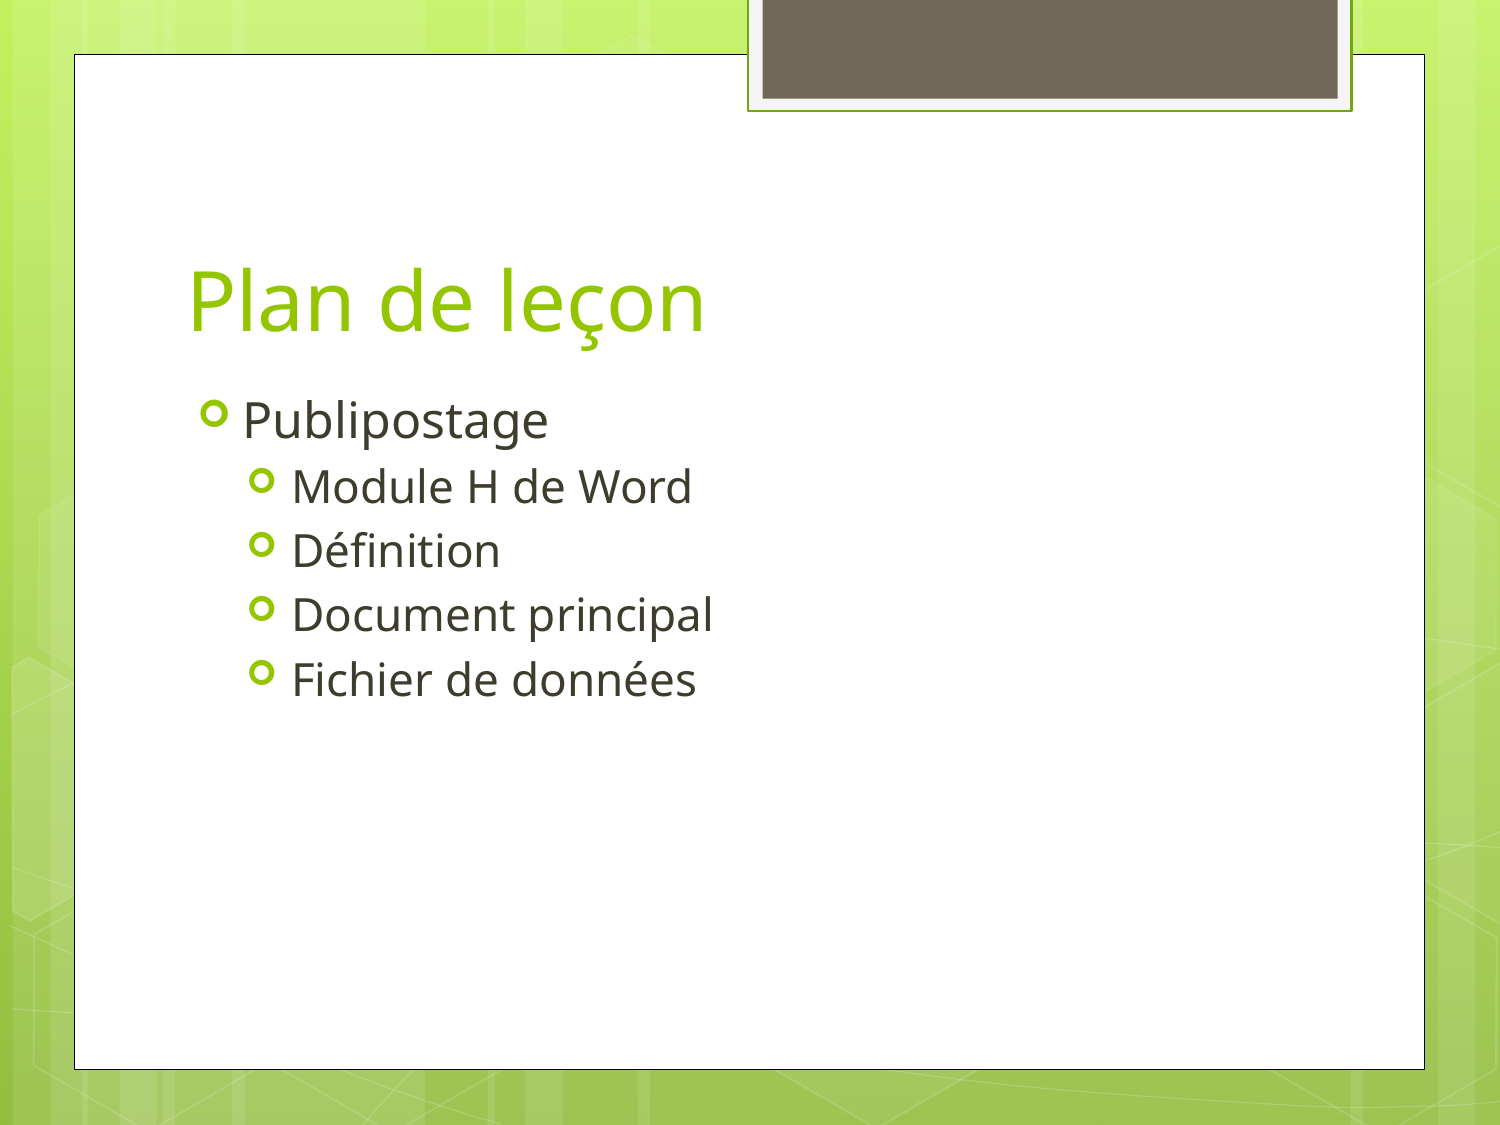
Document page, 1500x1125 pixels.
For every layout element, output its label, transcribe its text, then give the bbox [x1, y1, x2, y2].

list Publipostage Module H de Word Définition Document principal Fichier de données [171, 381, 1283, 957]
title Plan de leçon [171, 168, 1324, 357]
